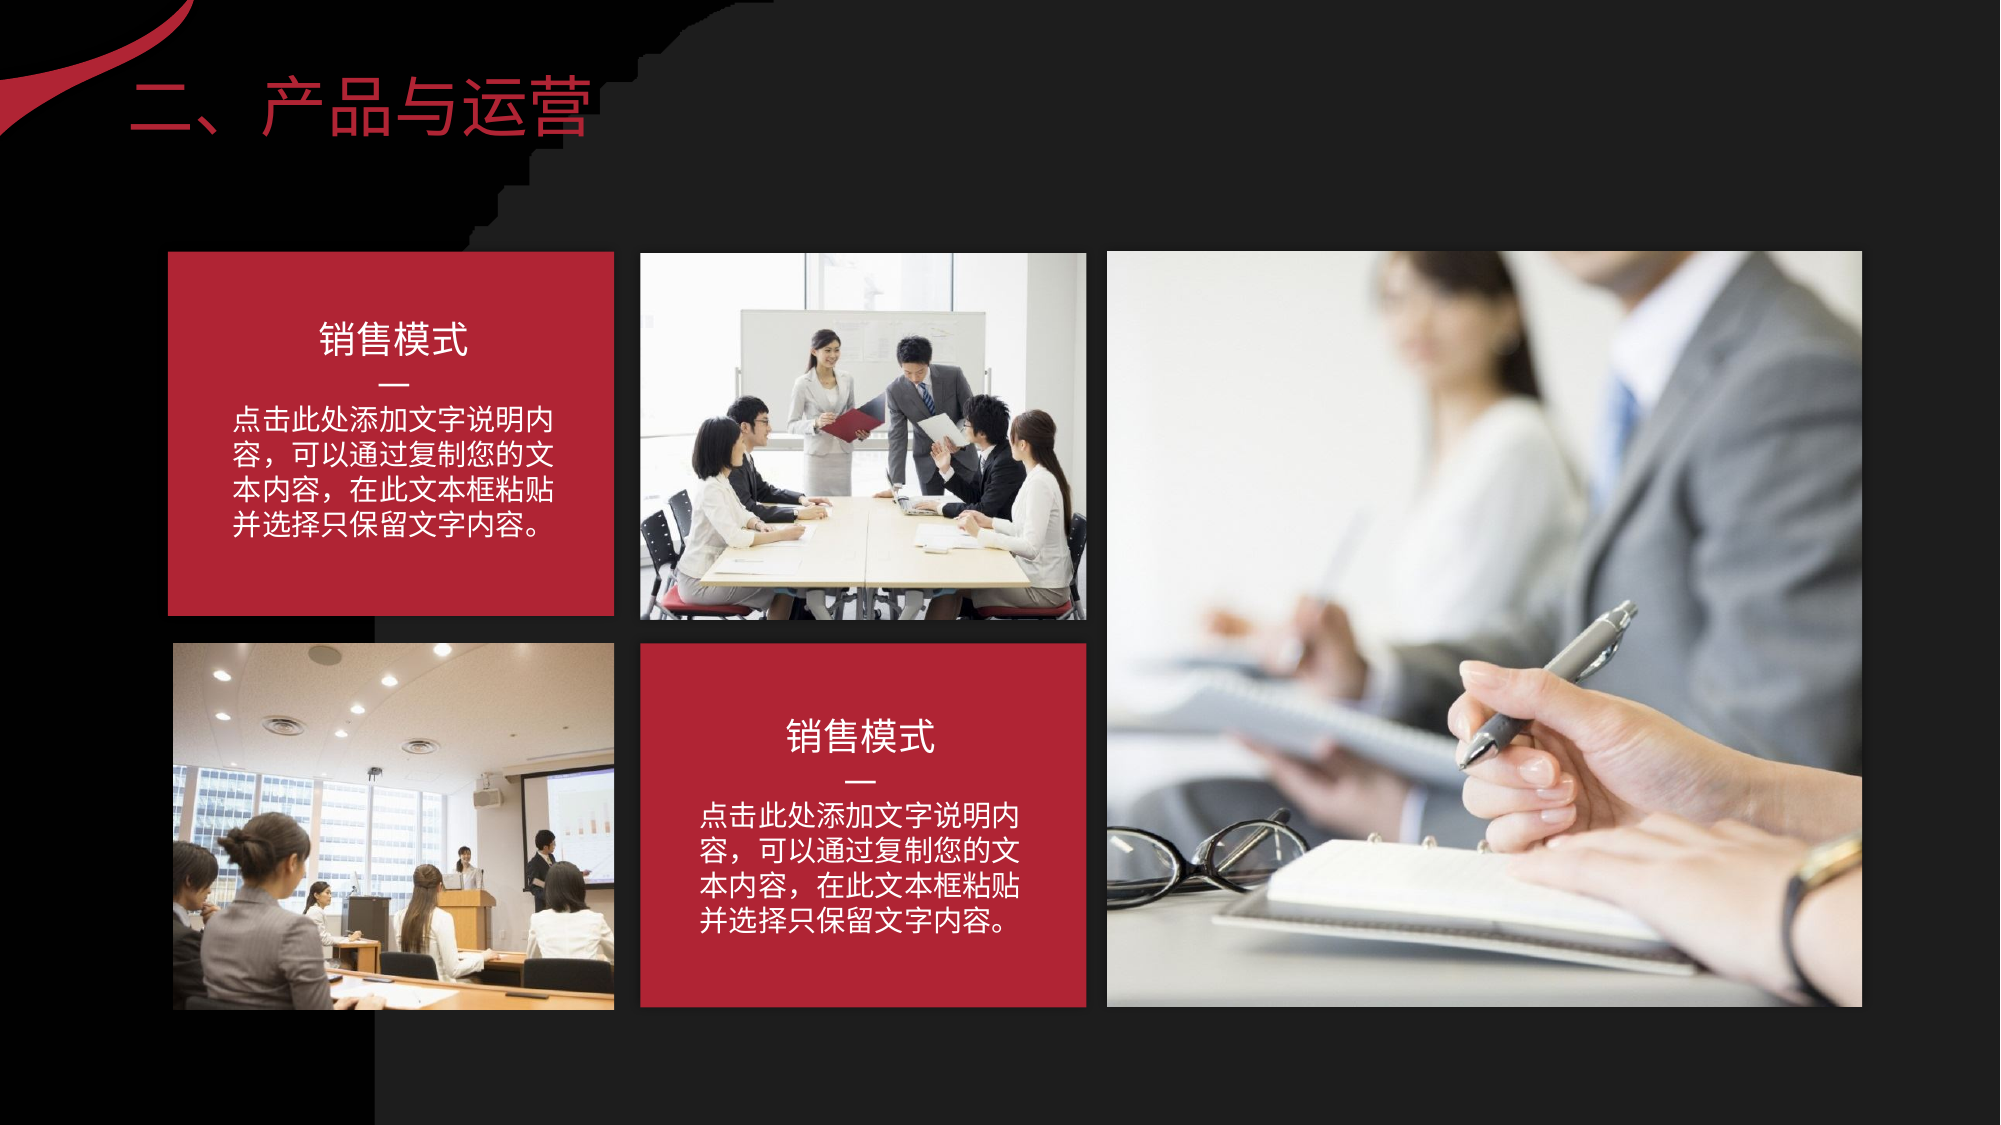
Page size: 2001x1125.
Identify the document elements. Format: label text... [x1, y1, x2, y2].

text_box 二、产品与运营 [110, 56, 887, 154]
text_box 销售模式 — 点击此处添加文字说明内容，可以通过复制您的文本内容，在此文本框粘贴并选择只保留文字内容。 [687, 709, 1034, 942]
text_box 销售模式 — 点击此处添加文字说明内容，可以通过复制您的文本内容，在此文本框粘贴并选择只保留文字内容。 [218, 312, 570, 545]
text_box [0, 0, 194, 136]
picture [0, 0, 186, 80]
picture [0, 0, 2000, 1125]
text_box [639, 642, 1088, 1008]
text_box [167, 251, 615, 617]
